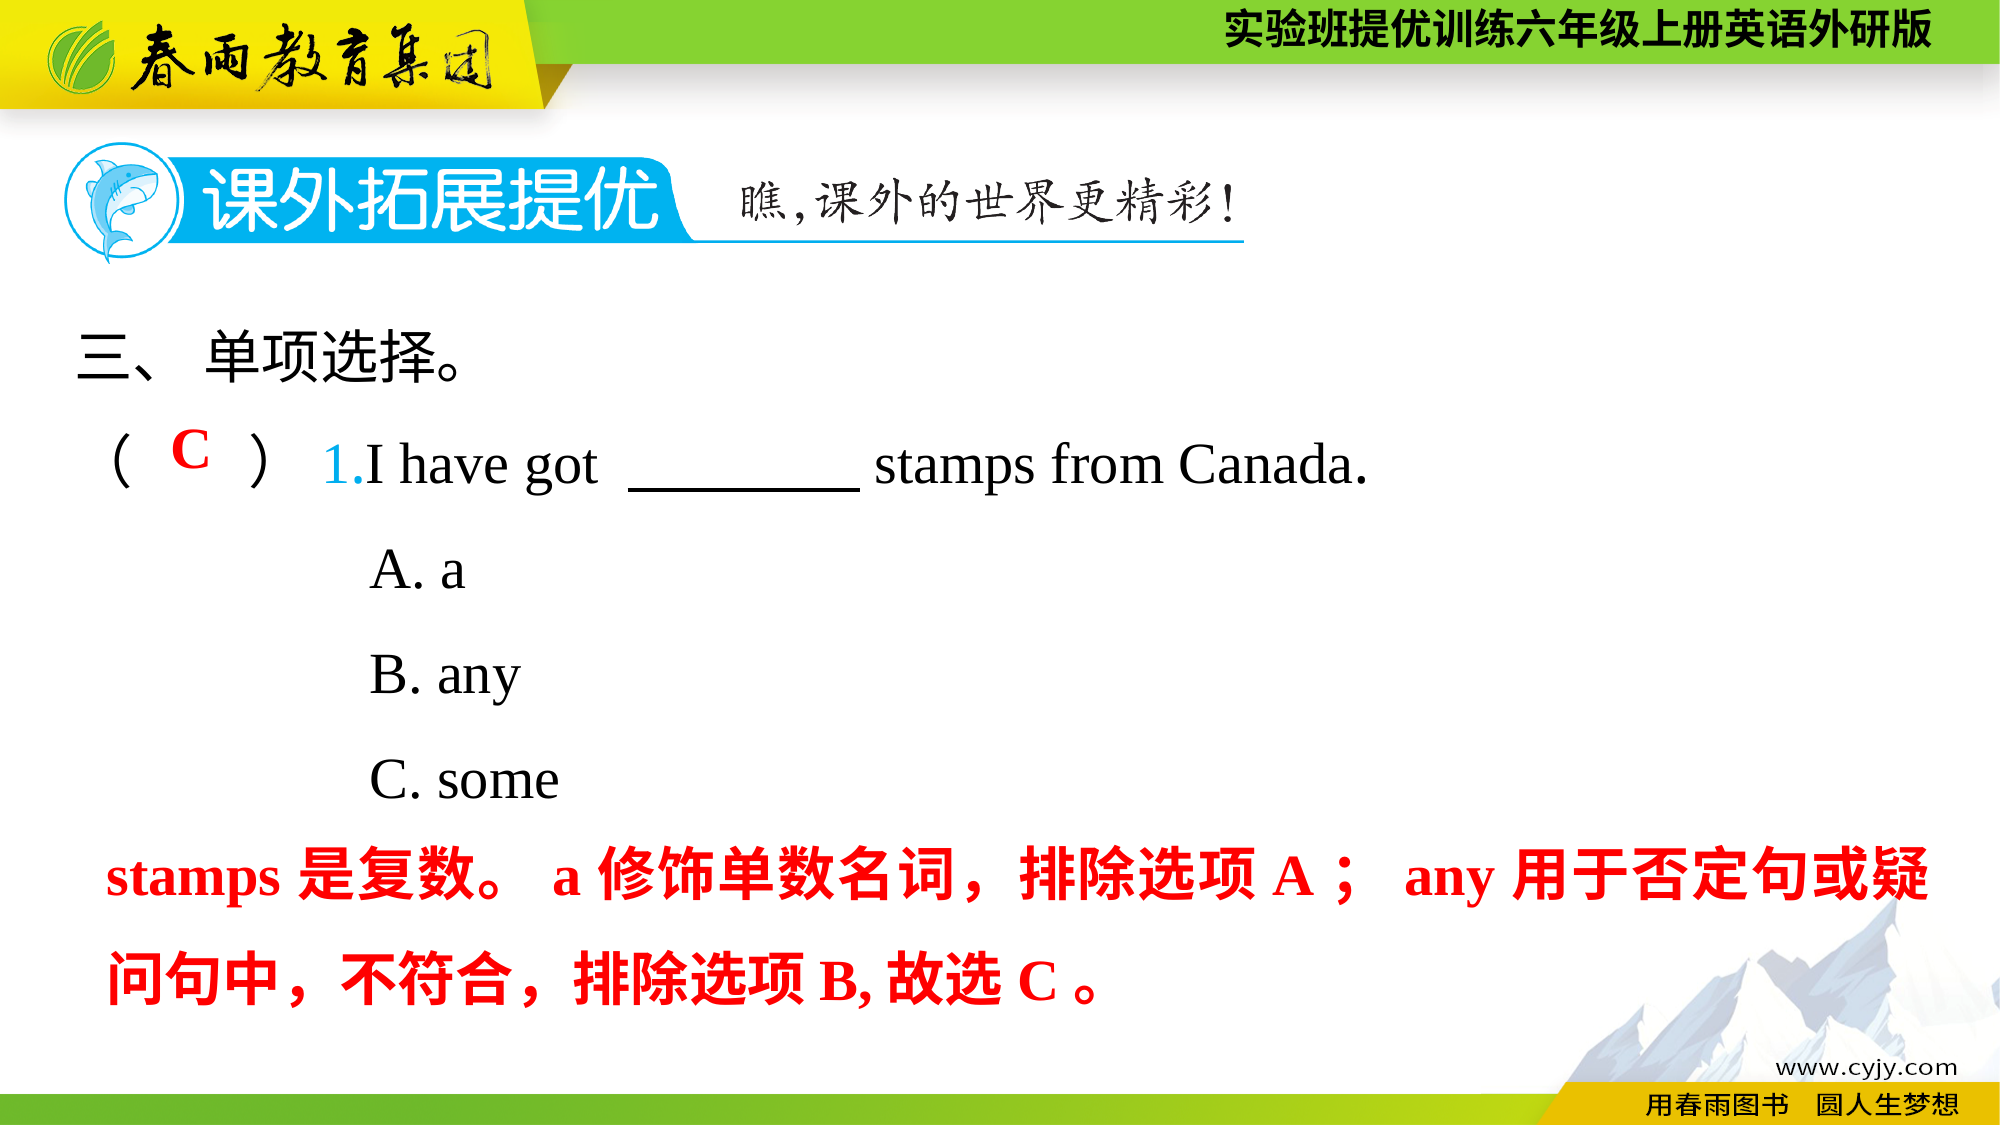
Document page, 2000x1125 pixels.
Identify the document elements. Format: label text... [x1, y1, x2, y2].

picture [0, 0, 2000, 1125]
list 三、 单项选择。 （ ）1.I have got stamps from Canada. A. a B. any C. some [59, 277, 1944, 811]
text_box stamps是复数。a修饰单数名词，排除选项A；any用于否定句或疑问句中，不符合，排除选项B,故选C。 [91, 794, 1945, 1020]
text_box C [155, 403, 228, 488]
